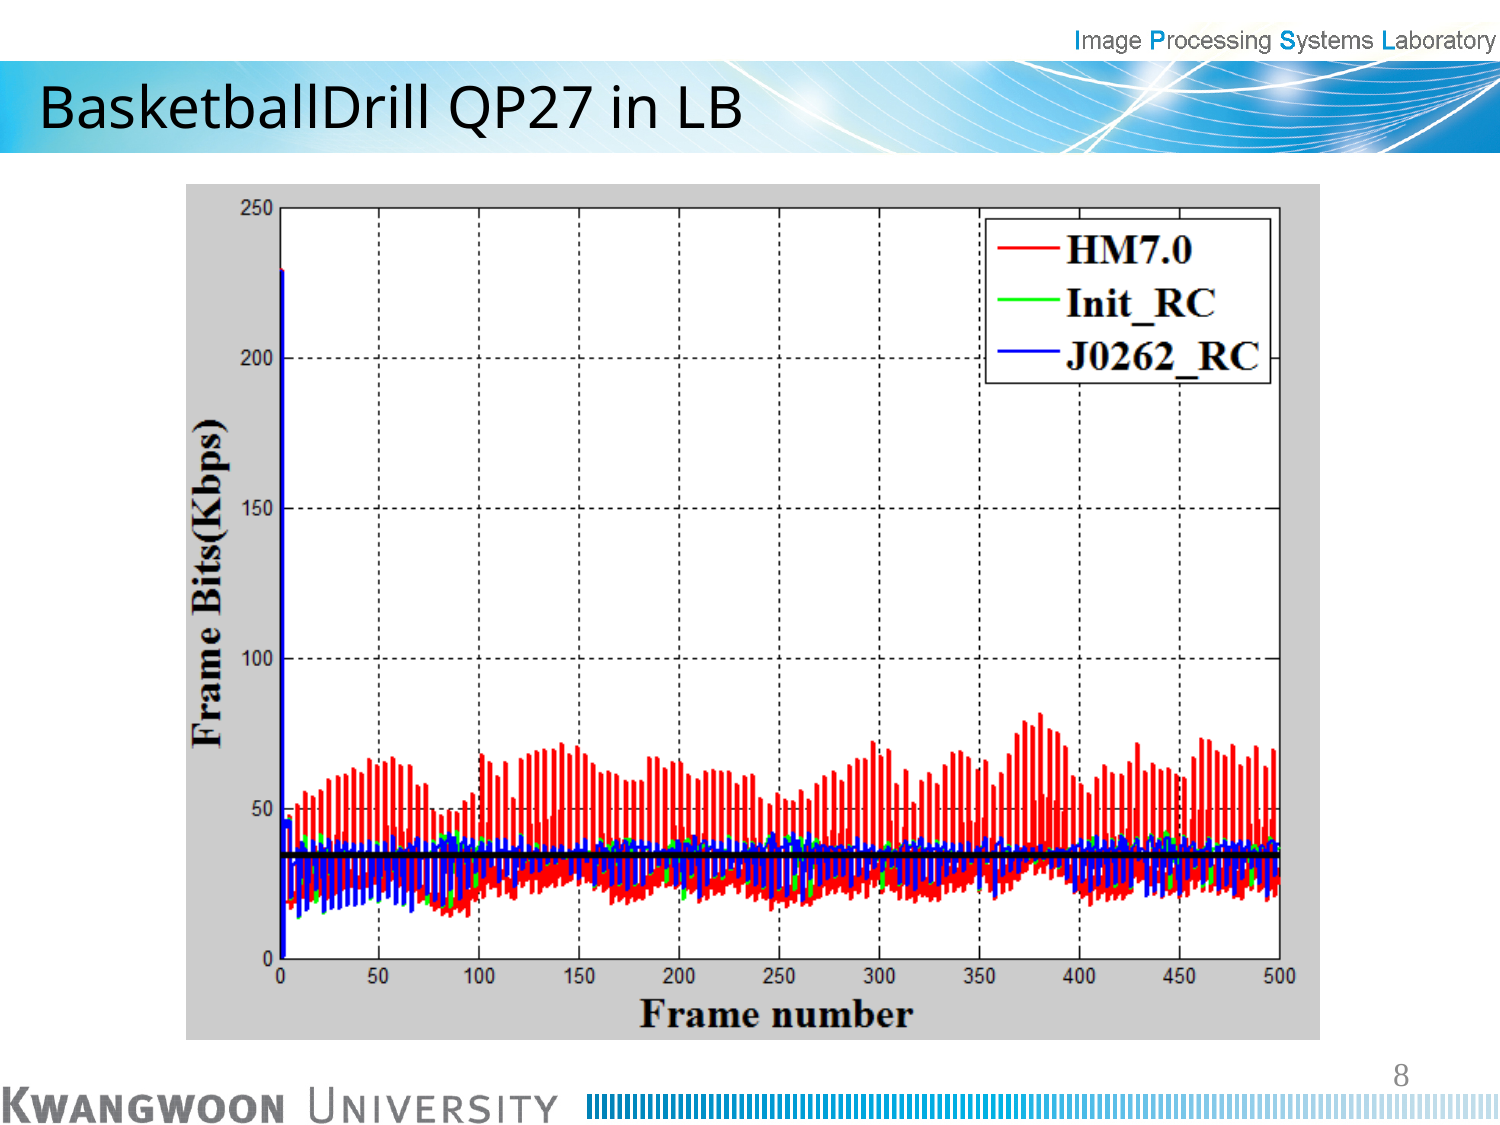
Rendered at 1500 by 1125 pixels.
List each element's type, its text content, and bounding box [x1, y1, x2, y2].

slide_number 8 [1324, 1042, 1425, 1103]
title BasketballDrill QP27 in LB [23, 58, 1336, 153]
picture [0, 0, 1500, 1125]
